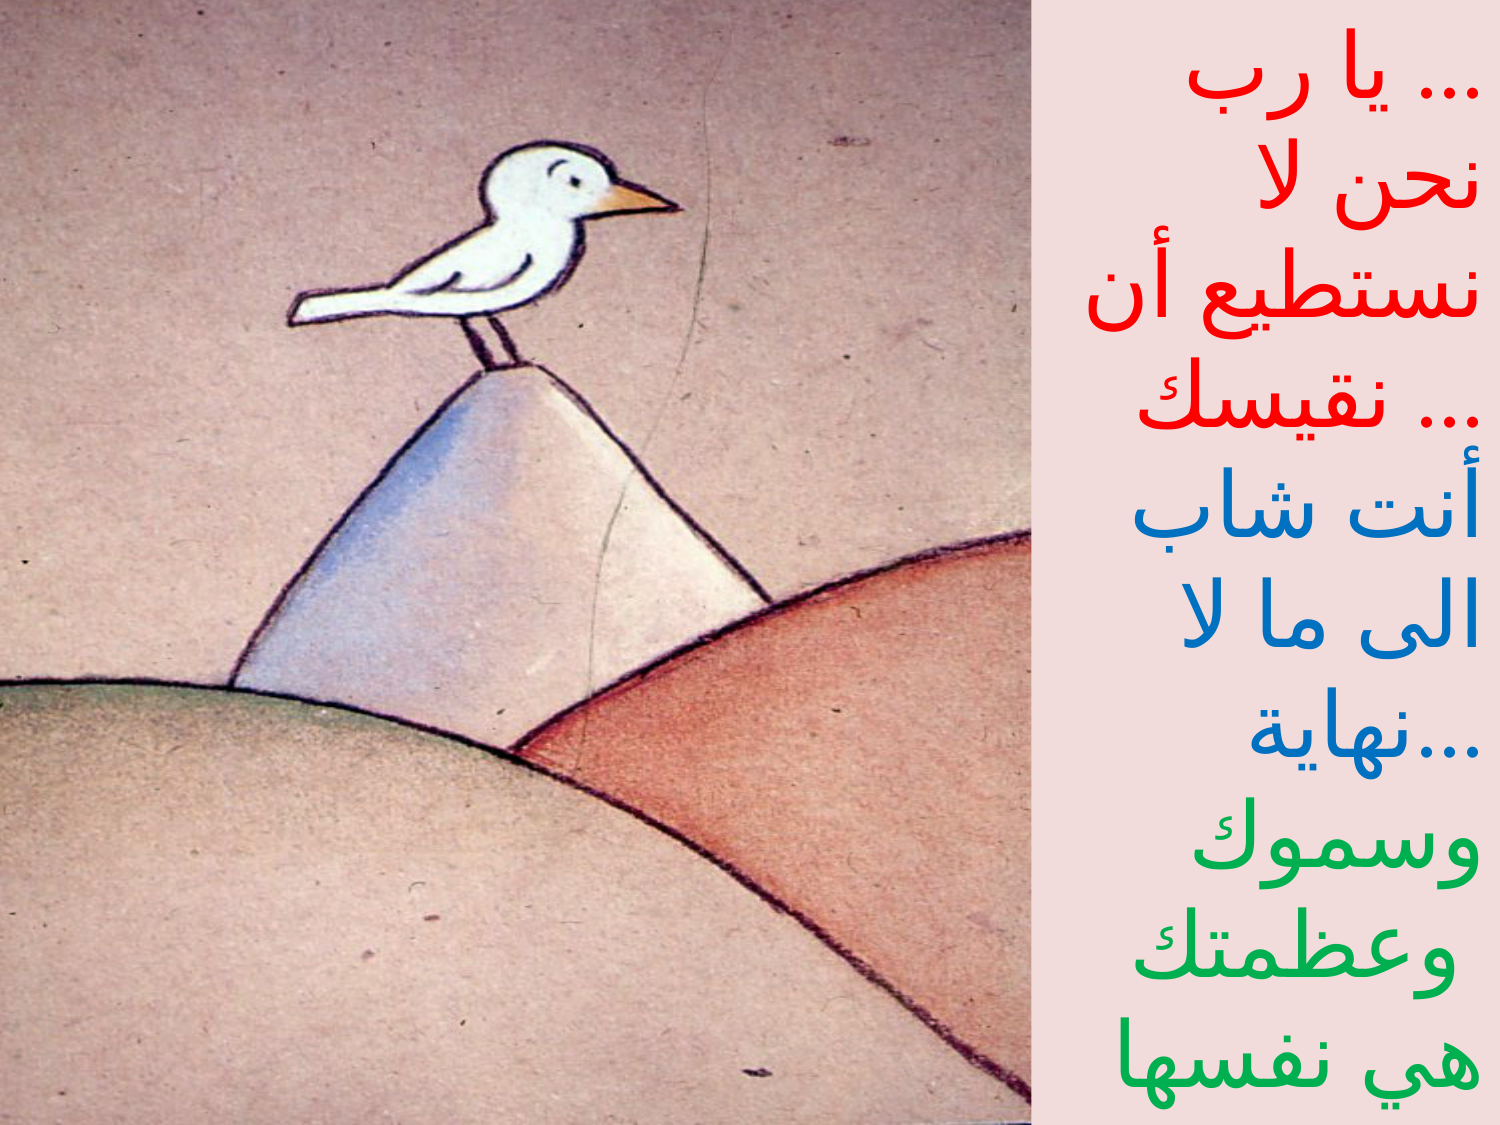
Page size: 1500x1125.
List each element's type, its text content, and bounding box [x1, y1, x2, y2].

picture [0, 0, 1044, 1125]
text_box يا رب ... نحن لا نستطيع أن نقيسك ... أنت شاب الى ما لا نهاية... وسموك وعظمتك هي نفسها سمو وعظمة الأنسان. [1045, 0, 1500, 1125]
